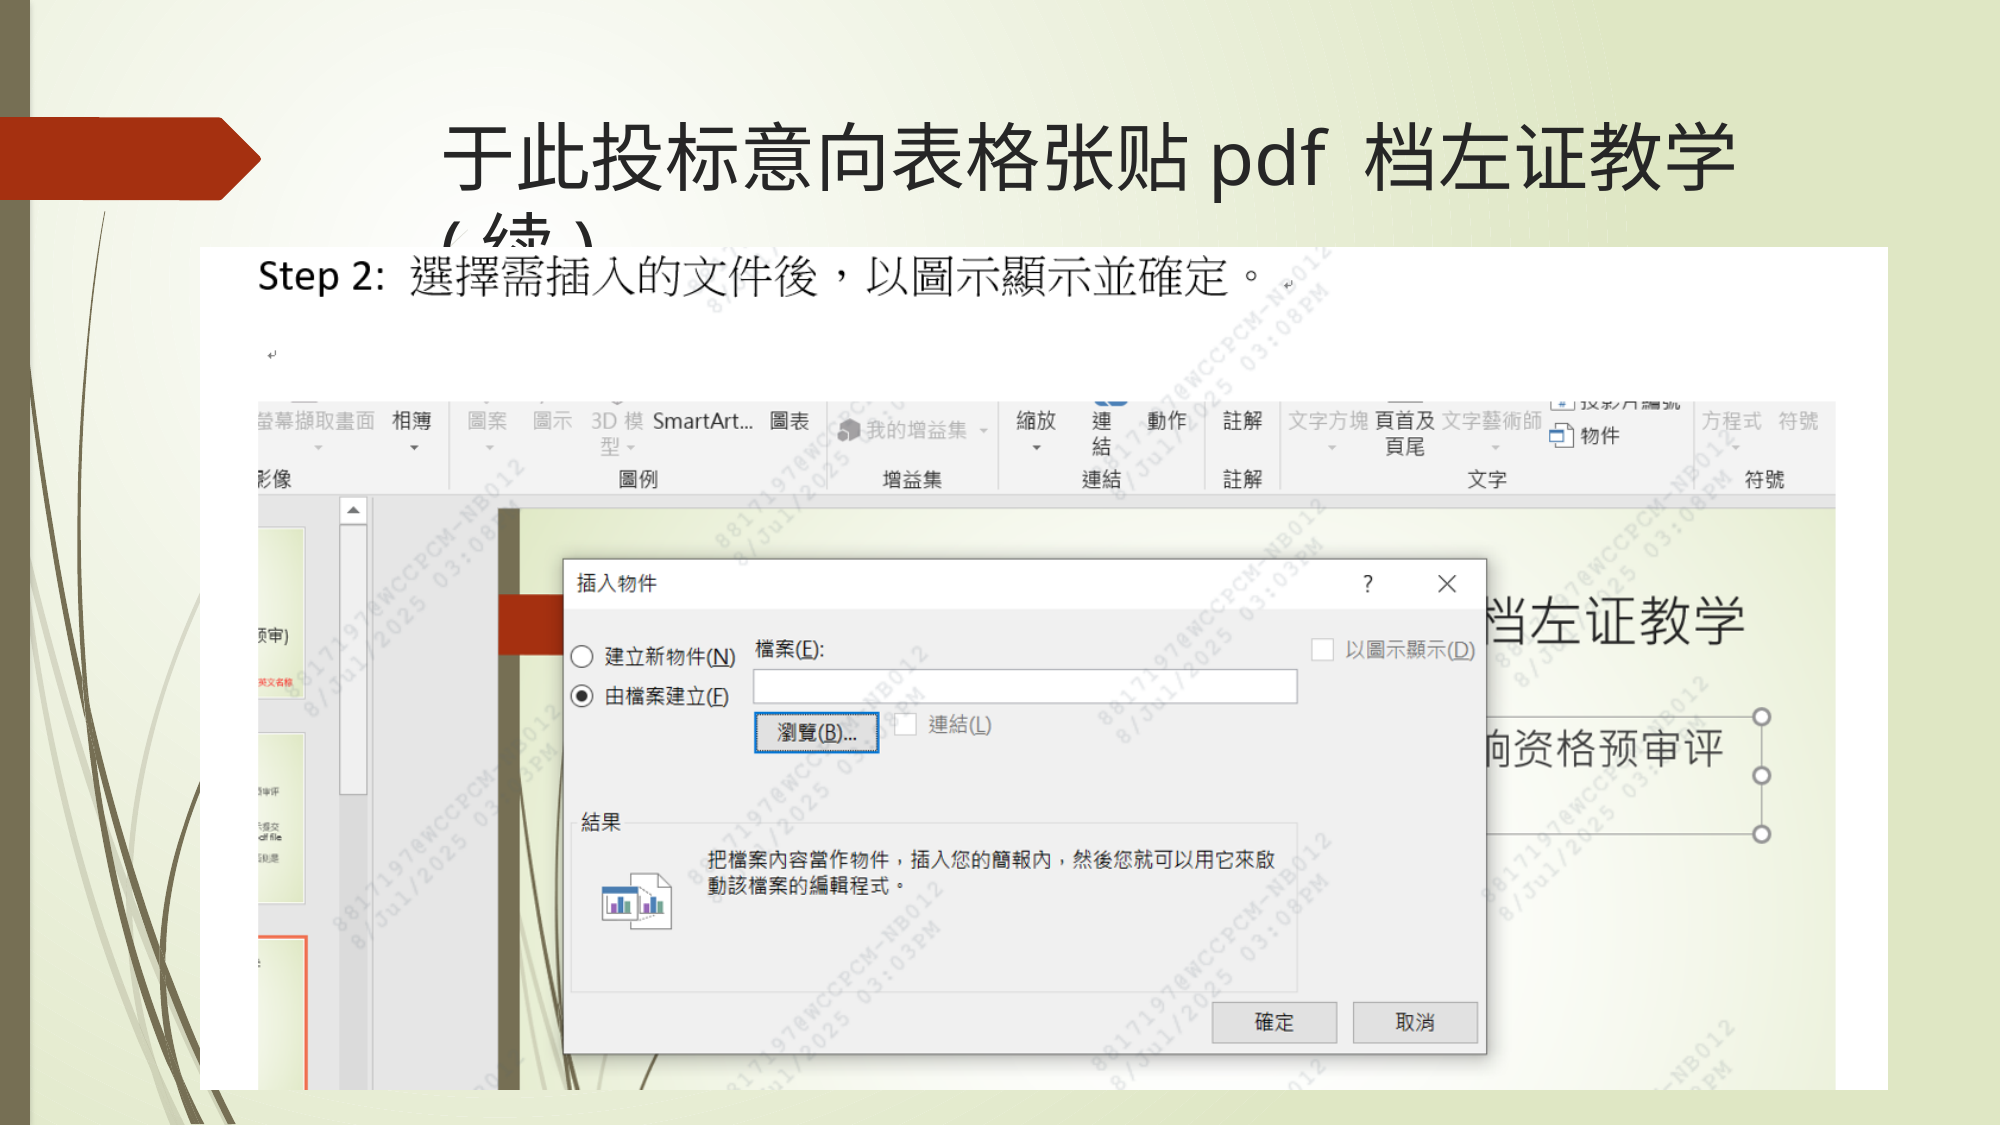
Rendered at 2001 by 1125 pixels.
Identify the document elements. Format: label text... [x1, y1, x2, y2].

title 于此投标意向表格张贴pdf 档左证教学(续) [425, 102, 1888, 246]
picture [199, 246, 1888, 1090]
